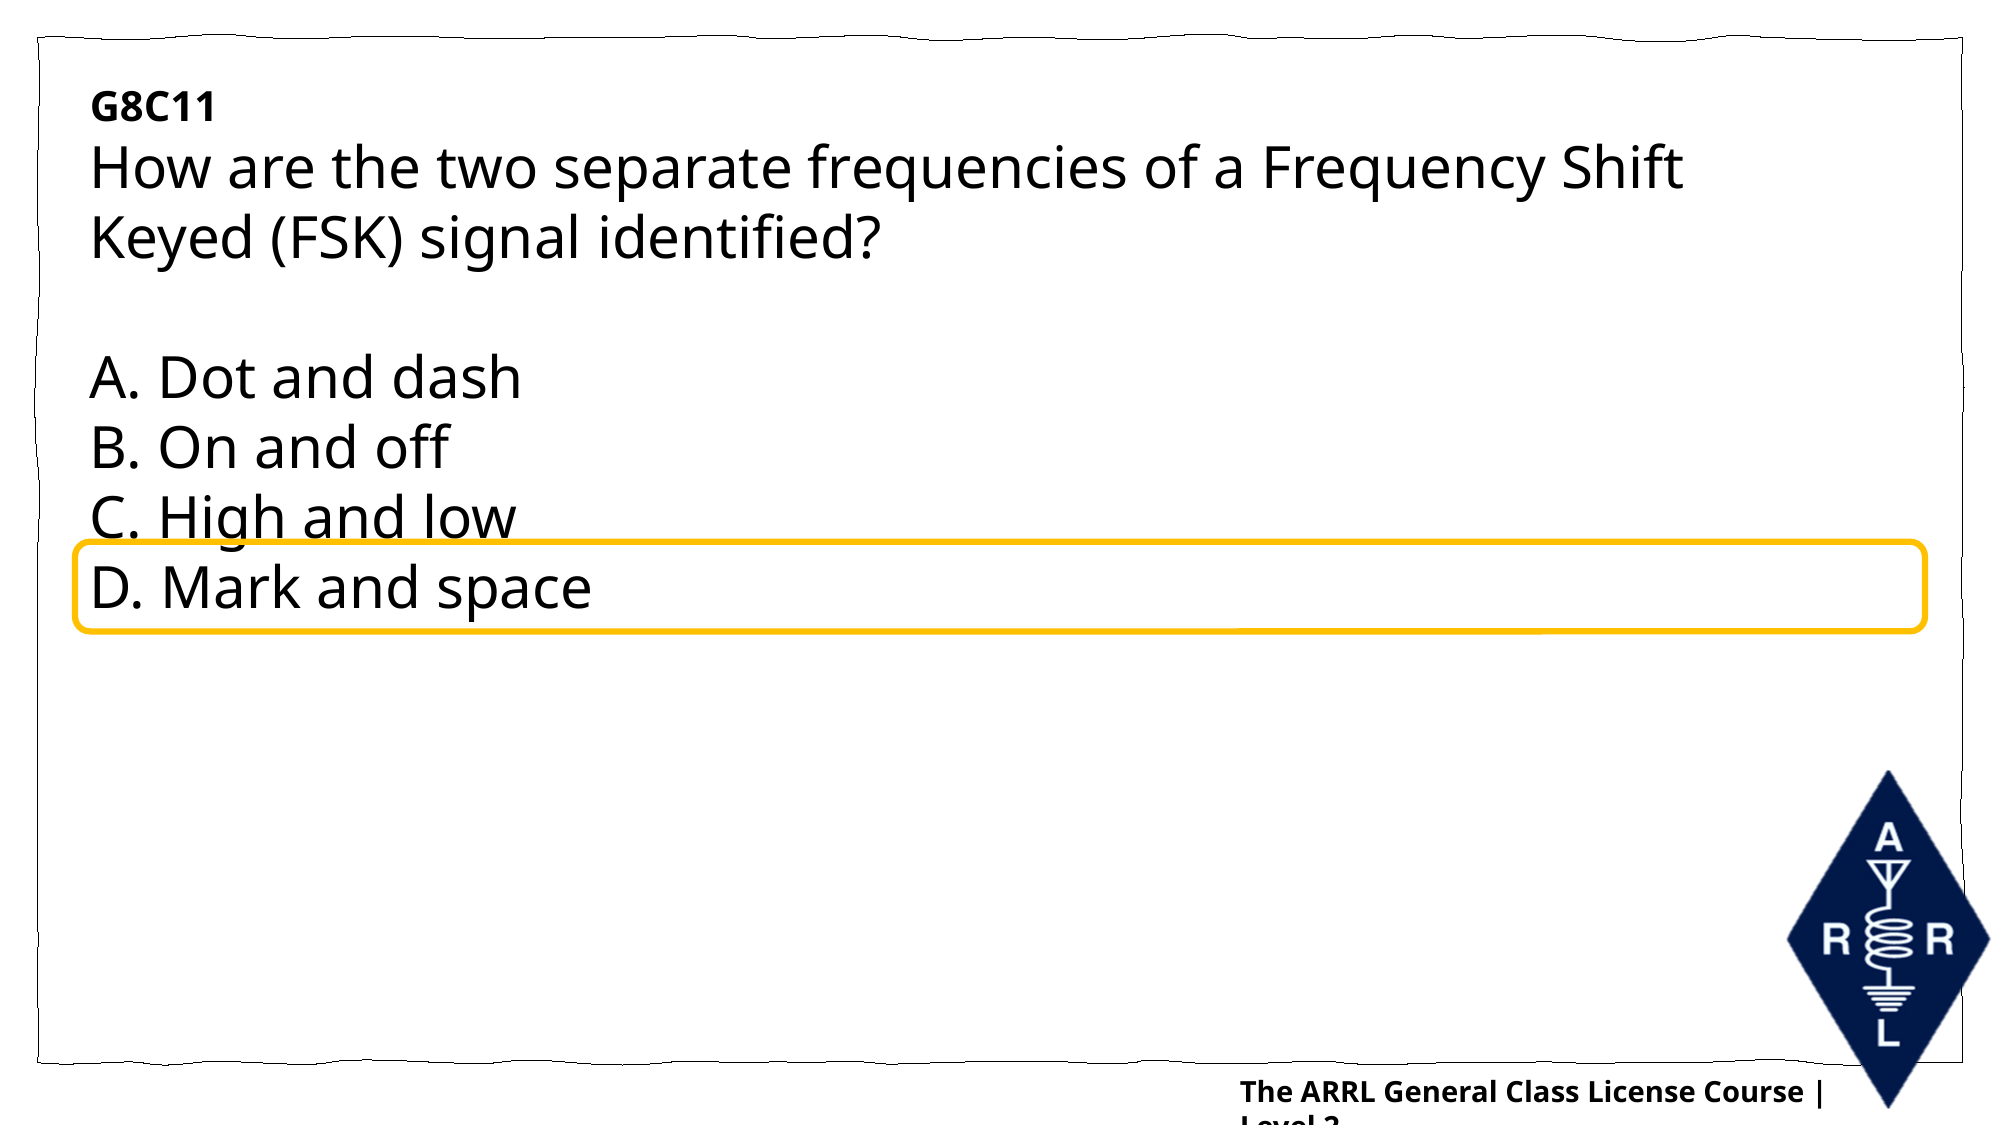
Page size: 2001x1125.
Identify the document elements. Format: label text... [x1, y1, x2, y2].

text_box [73, 540, 1927, 633]
text_box G8C11 How are the two separate frequencies of a Frequency Shift Keyed (FSK) signal identified? A. Dot and dash B. On and off C. High and low D. Mark and space [75, 72, 1850, 548]
picture [1773, 752, 1999, 1125]
